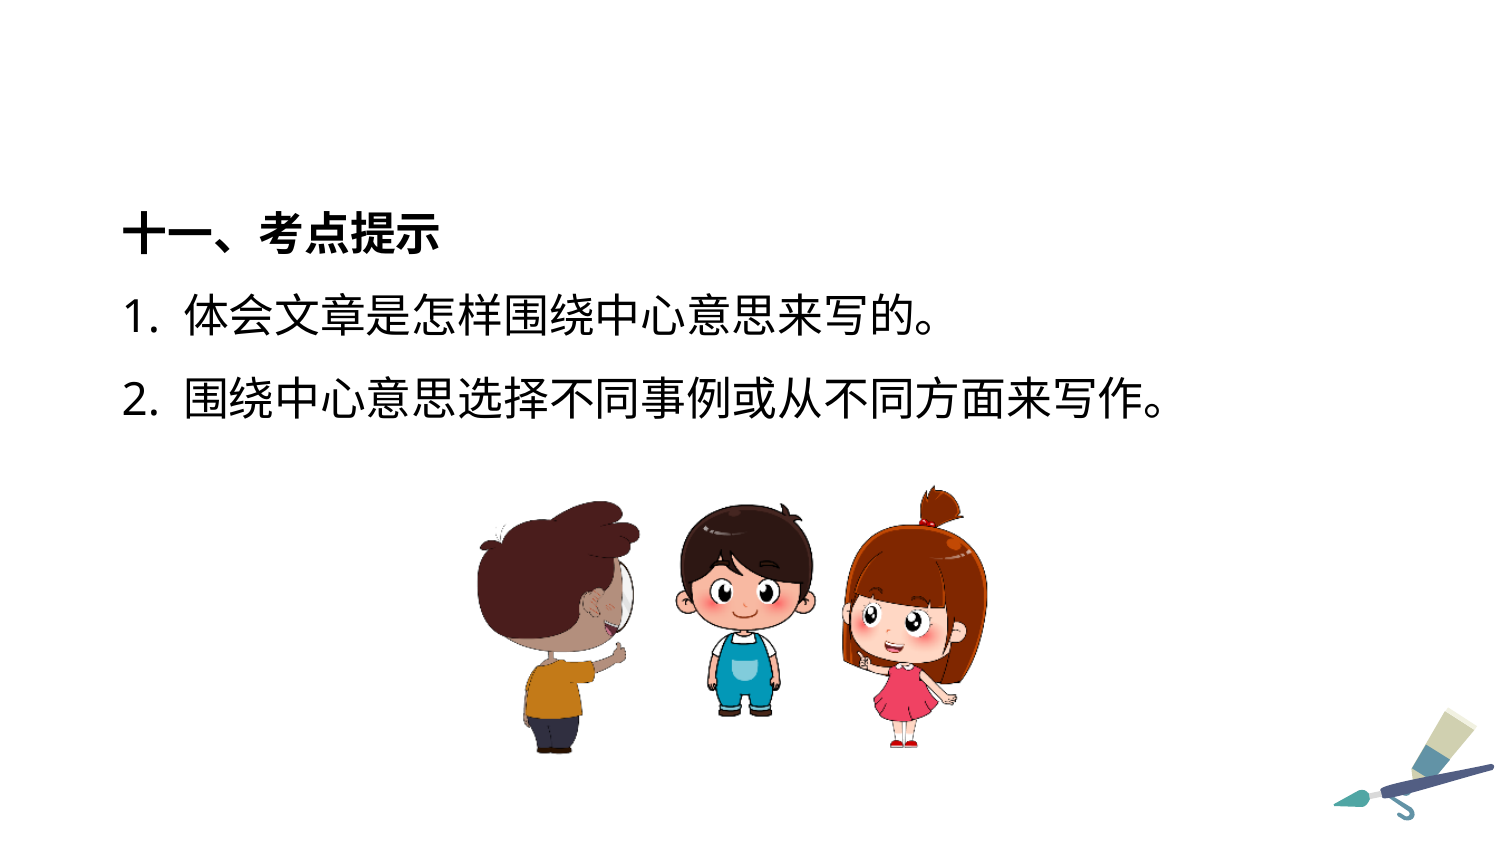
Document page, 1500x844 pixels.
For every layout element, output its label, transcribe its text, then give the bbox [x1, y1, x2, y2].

text_box 十一、考点提示 1. 体会文章是怎样围绕中心意思来写的。 2. 围绕中心意思选择不同事例或从不同方面来写作。 [106, 169, 1423, 432]
picture [429, 441, 1029, 784]
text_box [1358, 708, 1481, 844]
